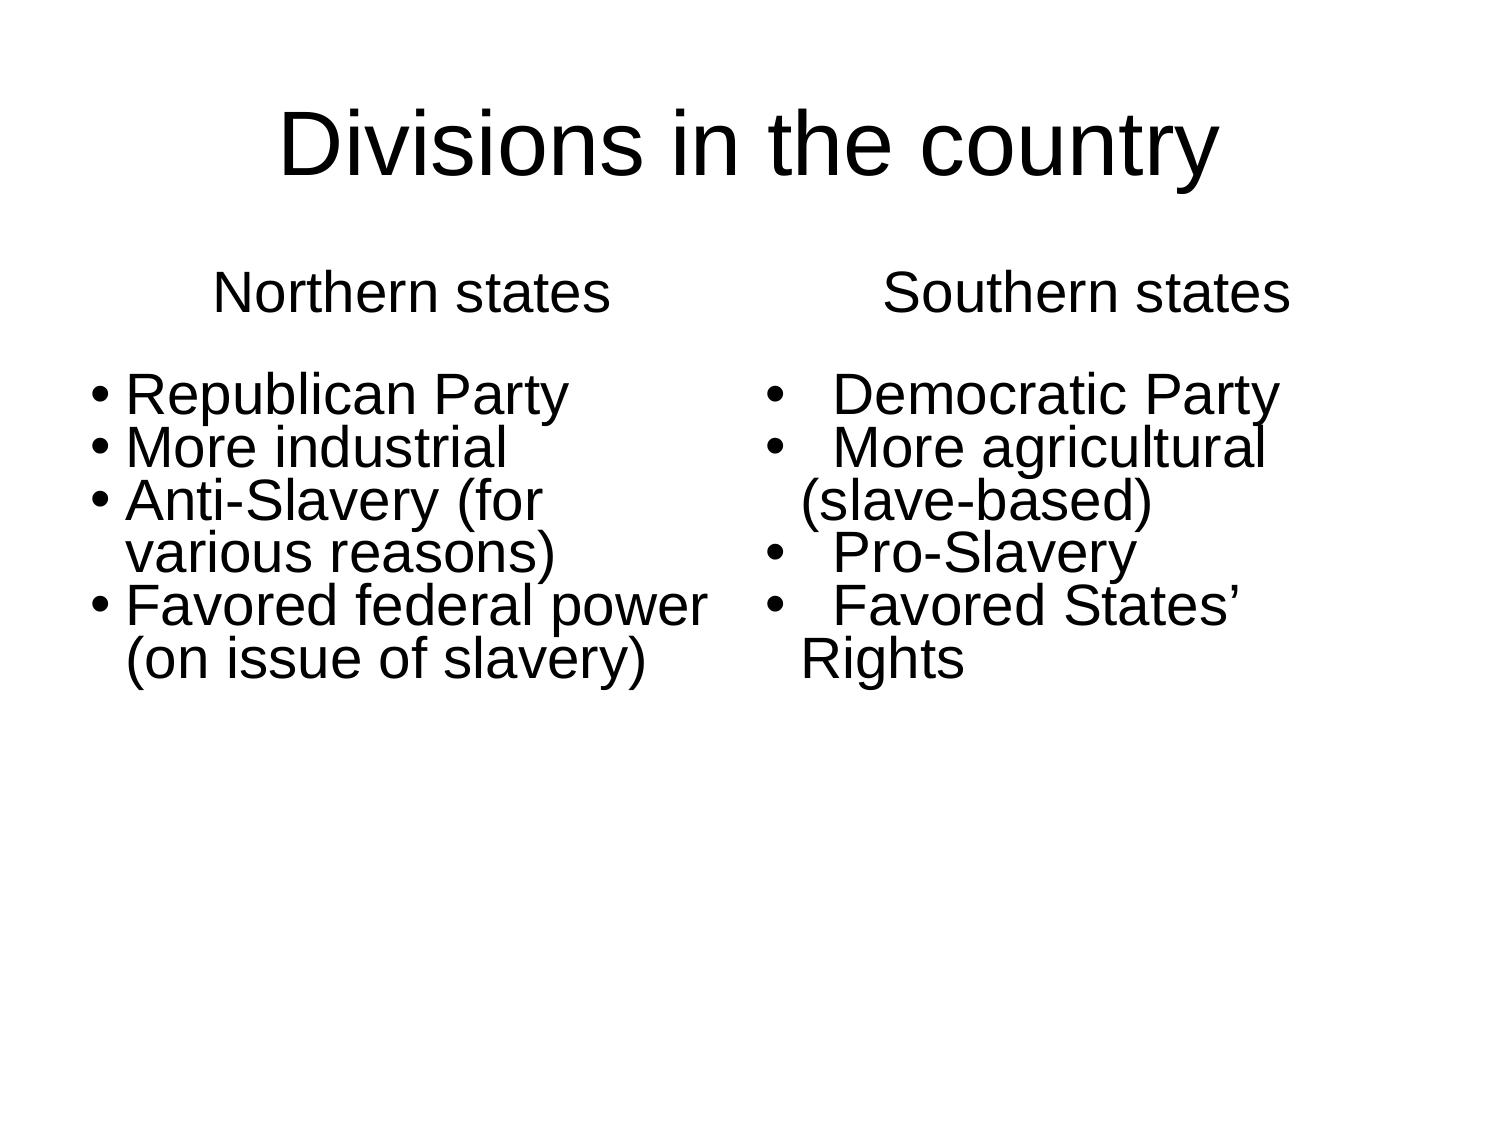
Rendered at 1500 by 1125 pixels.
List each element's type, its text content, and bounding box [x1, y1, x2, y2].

table_header Southern states [750, 262, 1425, 365]
table_cell Democratic Party More agricultural (slave-based) Pro-Slavery Favored States’ Rights [750, 365, 1425, 910]
table_header Northern states [75, 262, 750, 365]
text_box Divisions in the country [74, 45, 1425, 233]
table_cell Republican Party More industrial Anti-Slavery (for various reasons) Favored federal power (on issue of slavery) [75, 365, 750, 910]
